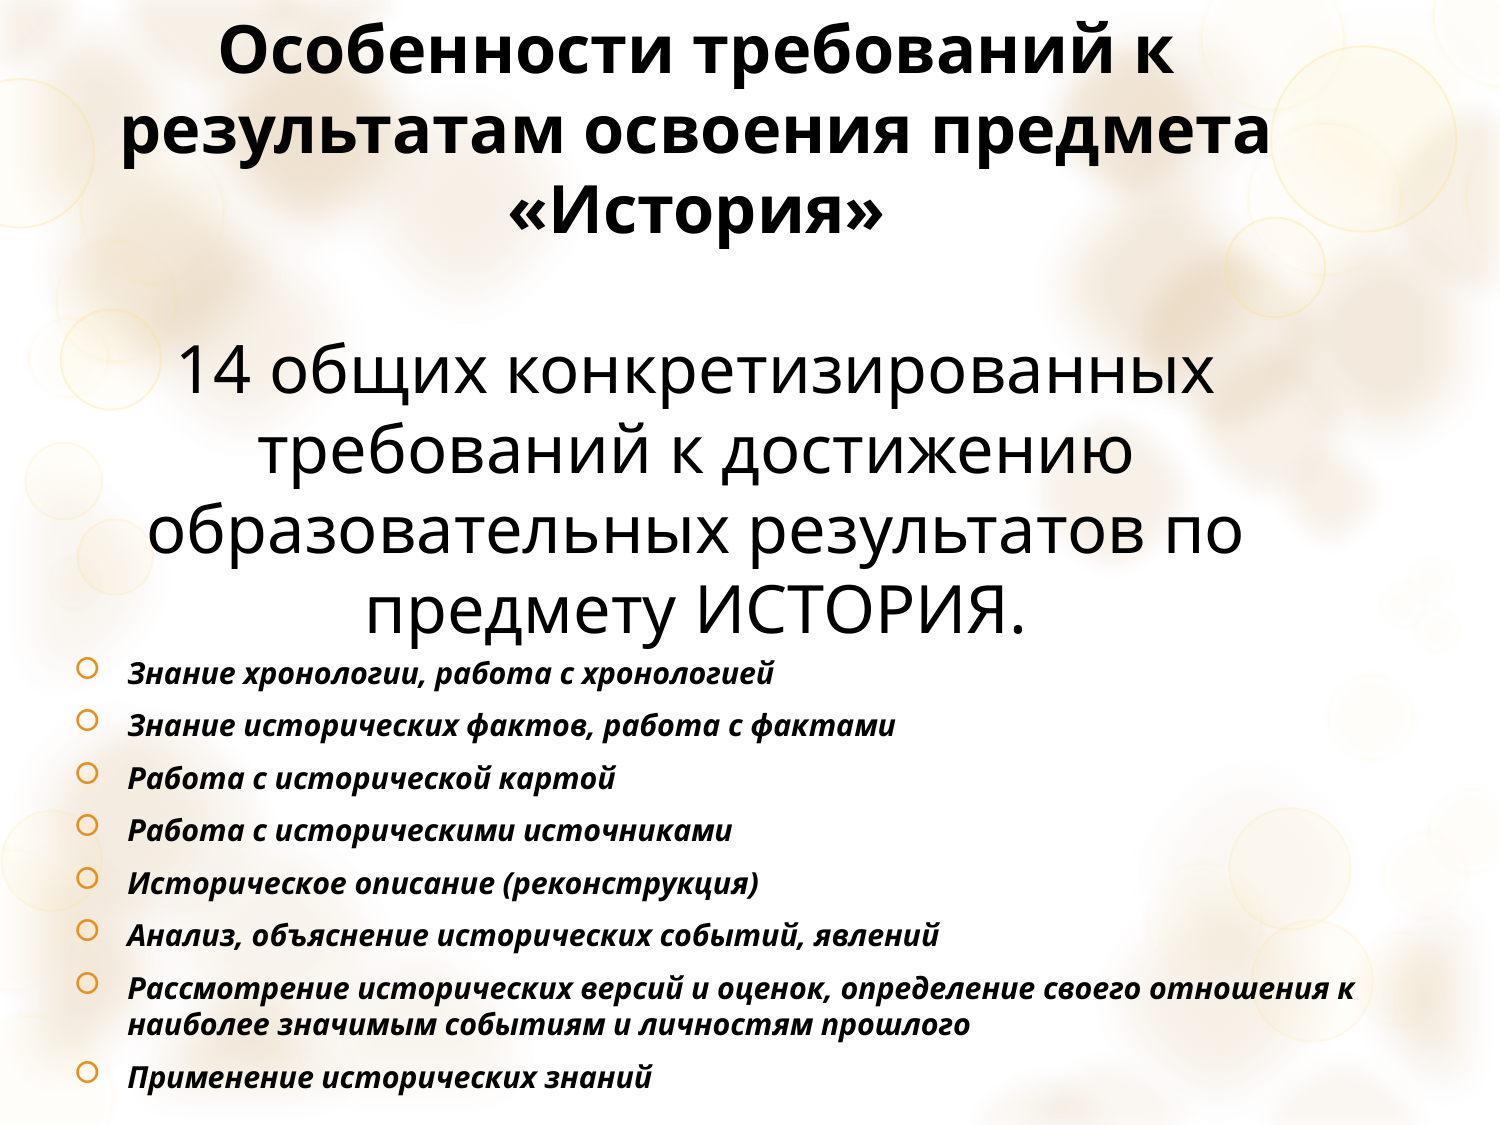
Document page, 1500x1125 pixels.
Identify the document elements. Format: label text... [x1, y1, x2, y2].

list Знание хронологии, работа с хронологией Знание исторических фактов, работа с фактами Работа с исторической картой Работа с историческими источниками Историческое описание (реконструкция) Анализ, объяснение исторических событий, явлений Рассмотрение исторических версий и оценок, определение своего отношения к наиболее значимым событиям и личностям прошлого Применение исторических знаний [58, 645, 1400, 1103]
title Особенности требований к результатам освоения предмета «История» 14 общих конкретизированных требований к достижению образовательных результатов по предмету ИСТОРИЯ. [58, 290, 1335, 443]
